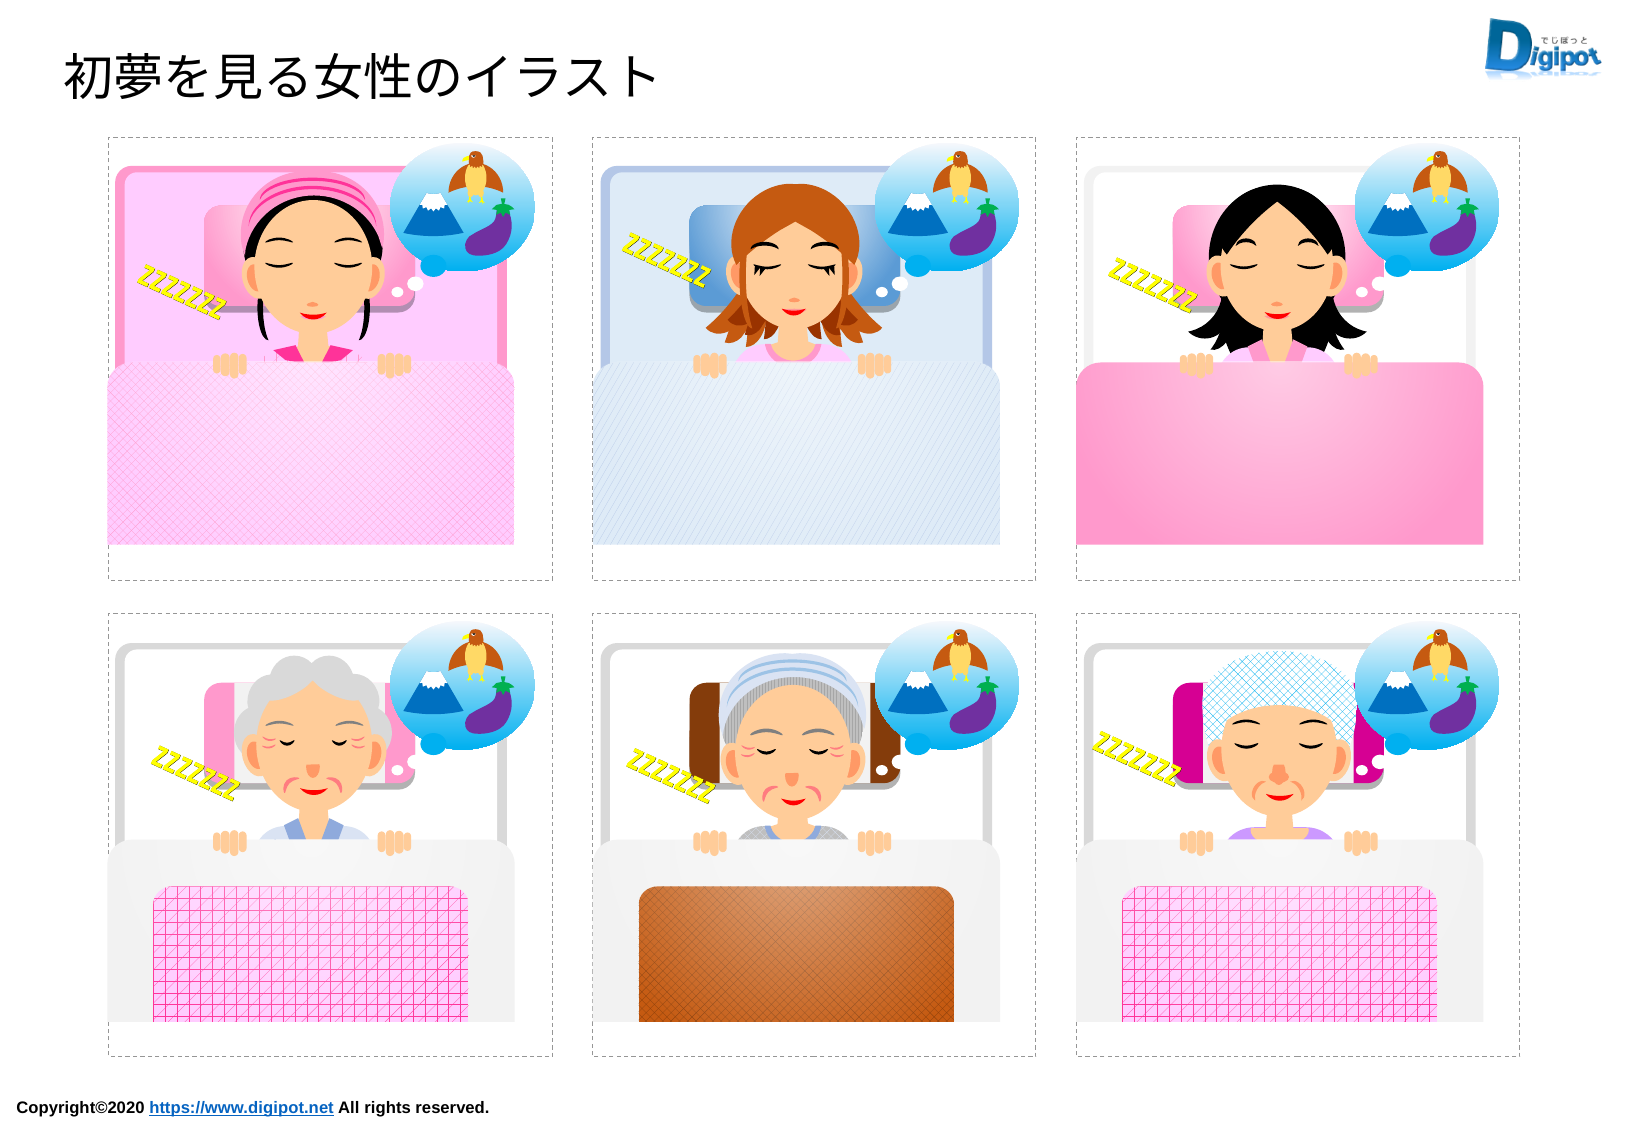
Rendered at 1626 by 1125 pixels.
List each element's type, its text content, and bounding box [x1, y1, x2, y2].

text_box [592, 620, 1020, 1022]
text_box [592, 142, 1020, 545]
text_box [1075, 142, 1500, 545]
picture [1485, 18, 1602, 82]
text_box 初夢を見る女性のイラスト [48, 38, 678, 113]
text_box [107, 142, 536, 545]
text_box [107, 620, 536, 1022]
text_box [1075, 620, 1500, 1022]
